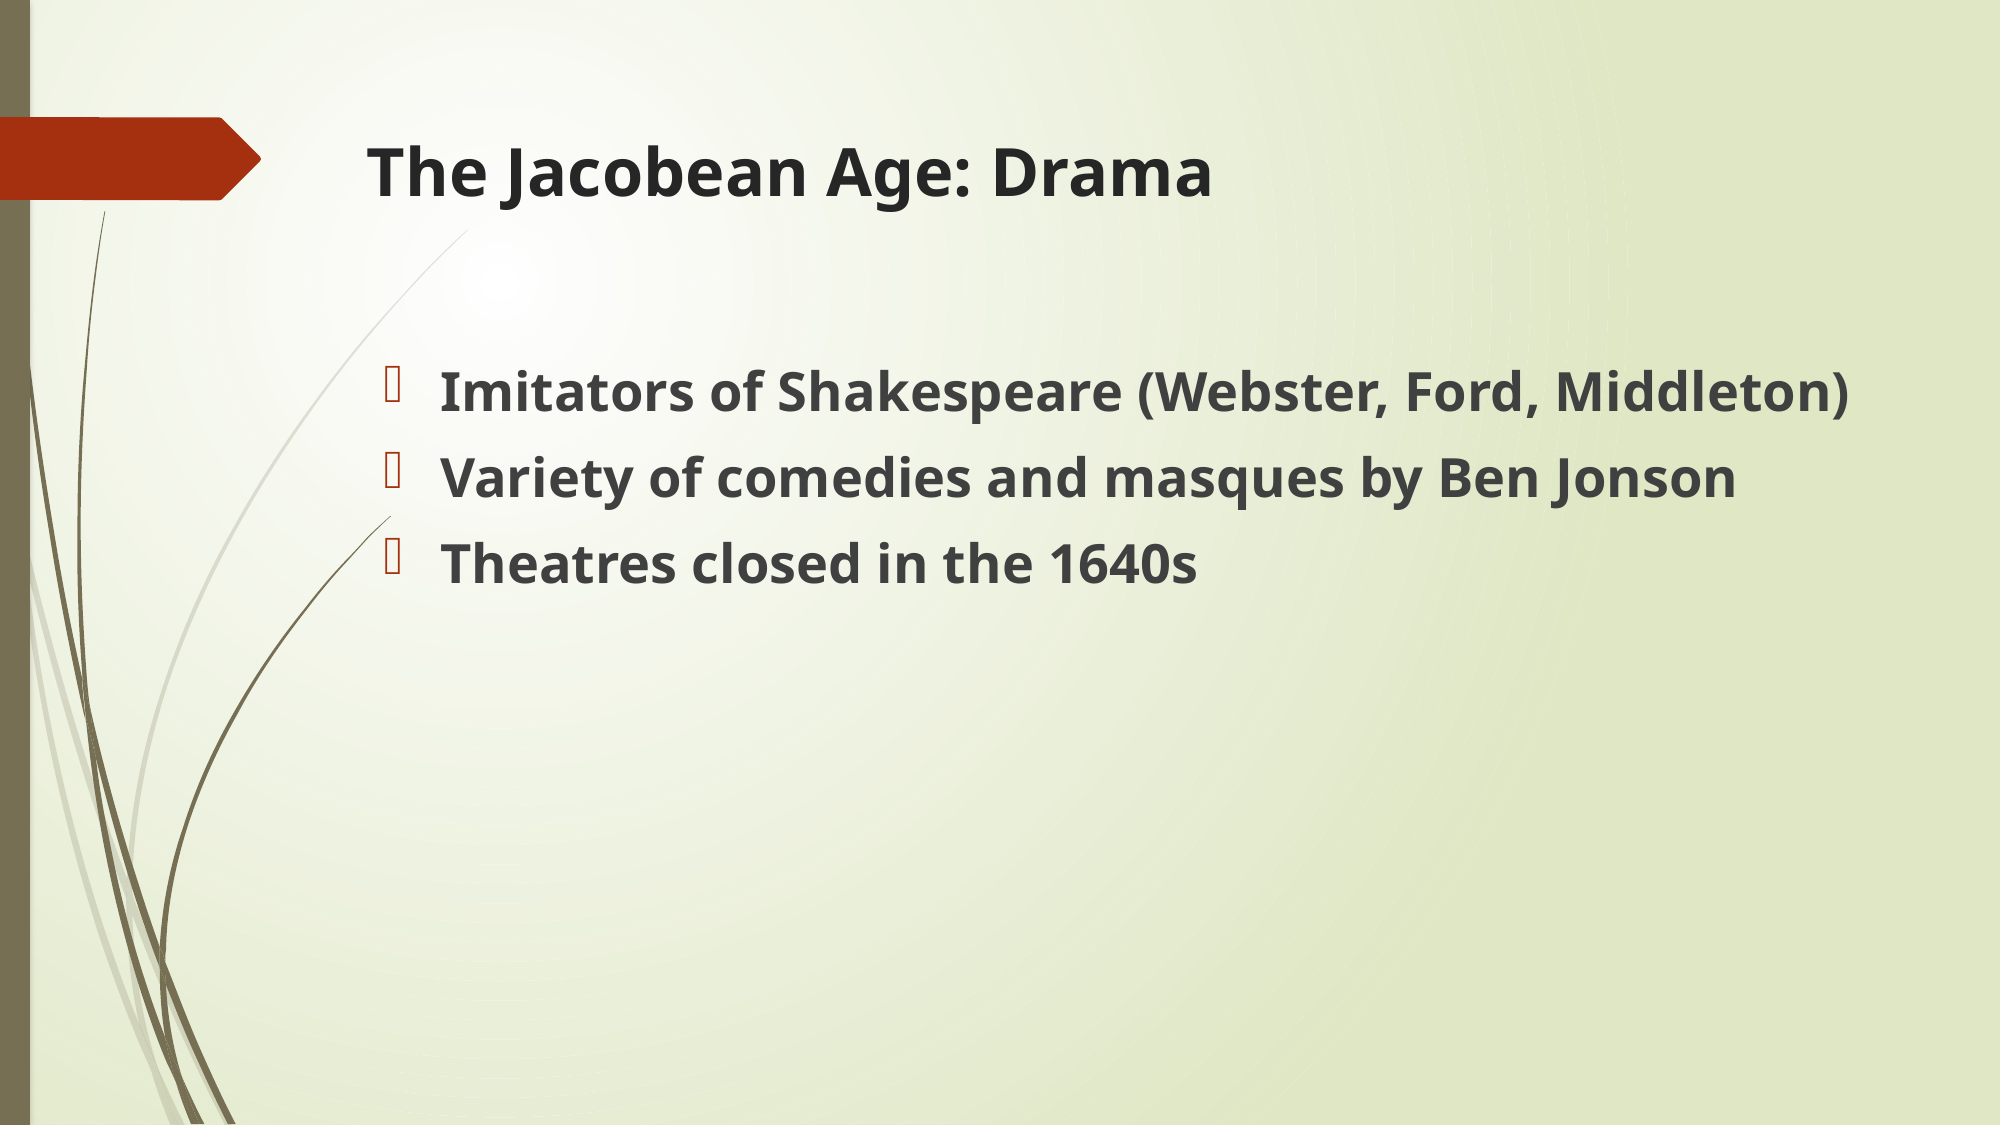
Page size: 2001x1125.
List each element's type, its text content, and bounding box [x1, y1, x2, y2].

title The Jacobean Age: Drama [351, 122, 1814, 333]
list Imitators of Shakespeare (Webster, Ford, Middleton) Variety of comedies and masques by Ben Jonson Theatres closed in the 1640s [368, 350, 1892, 970]
